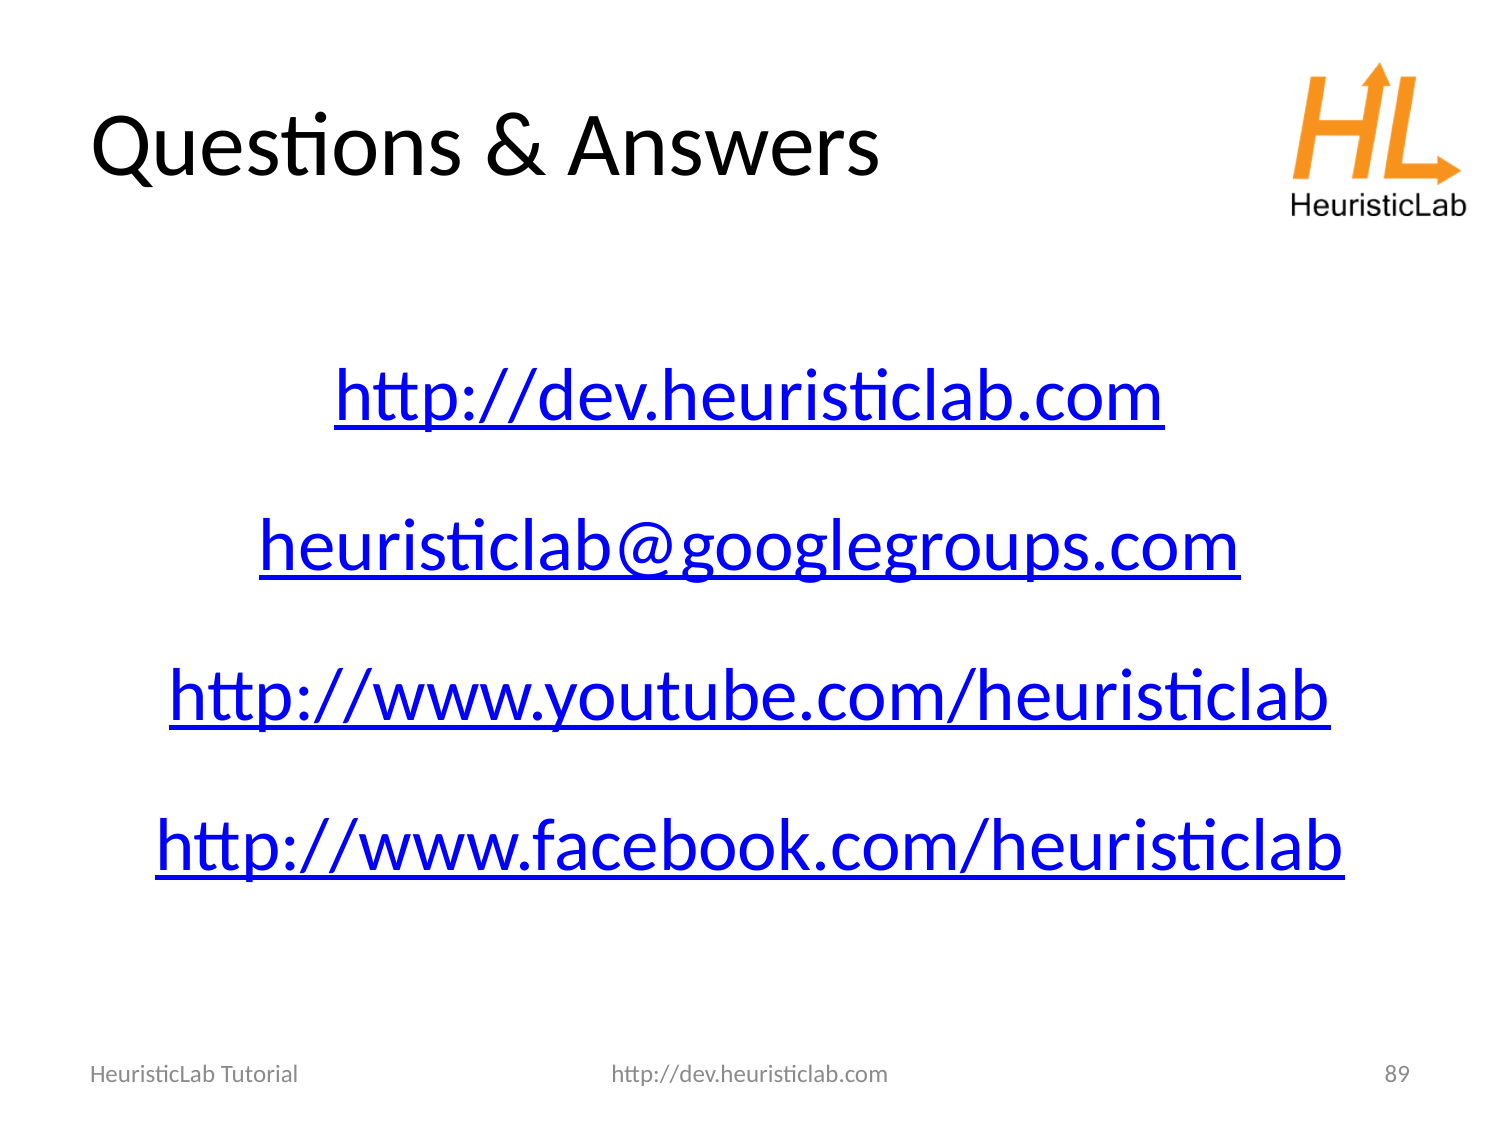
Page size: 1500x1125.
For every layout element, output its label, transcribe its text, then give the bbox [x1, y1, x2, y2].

slide_number HeuristicLab Tutorial [75, 1042, 425, 1103]
slide_number 89 [1074, 1042, 1425, 1103]
picture [1281, 27, 1474, 244]
title Questions & Answers [75, 45, 1282, 233]
text_box http://dev.heuristiclab.com heuristiclab@googlegroups.com http://www.youtube.com/heuristiclab http://www.facebook.com/heuristiclab [0, 338, 1500, 893]
footer http://dev.heuristiclab.com [512, 1042, 988, 1103]
